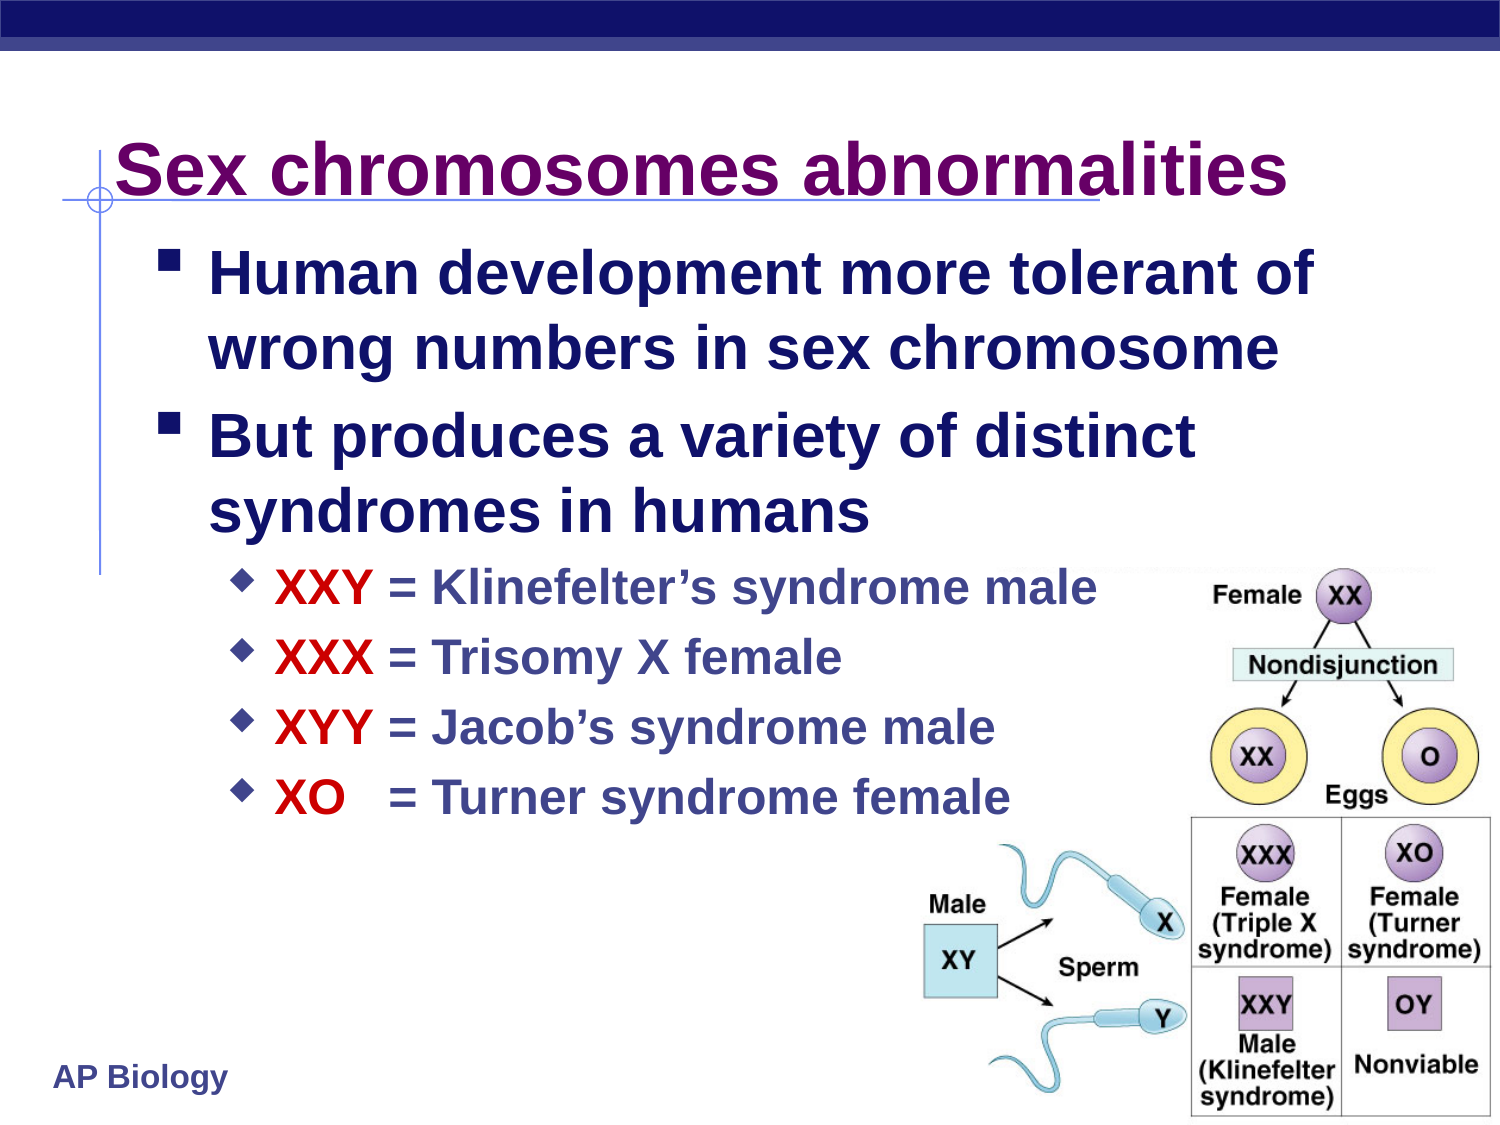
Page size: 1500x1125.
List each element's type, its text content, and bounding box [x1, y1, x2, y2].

picture [912, 567, 1495, 1125]
list Human development more tolerant of wrong numbers in sex chromosome But produces a variety of distinct syndromes in humans XXY = Klinefelter’s syndrome male XXX = Trisomy X female XYY = Jacob’s syndrome male XO = Turner syndrome female [137, 224, 1413, 950]
title Sex chromosomes abnormalities [99, 112, 1425, 238]
